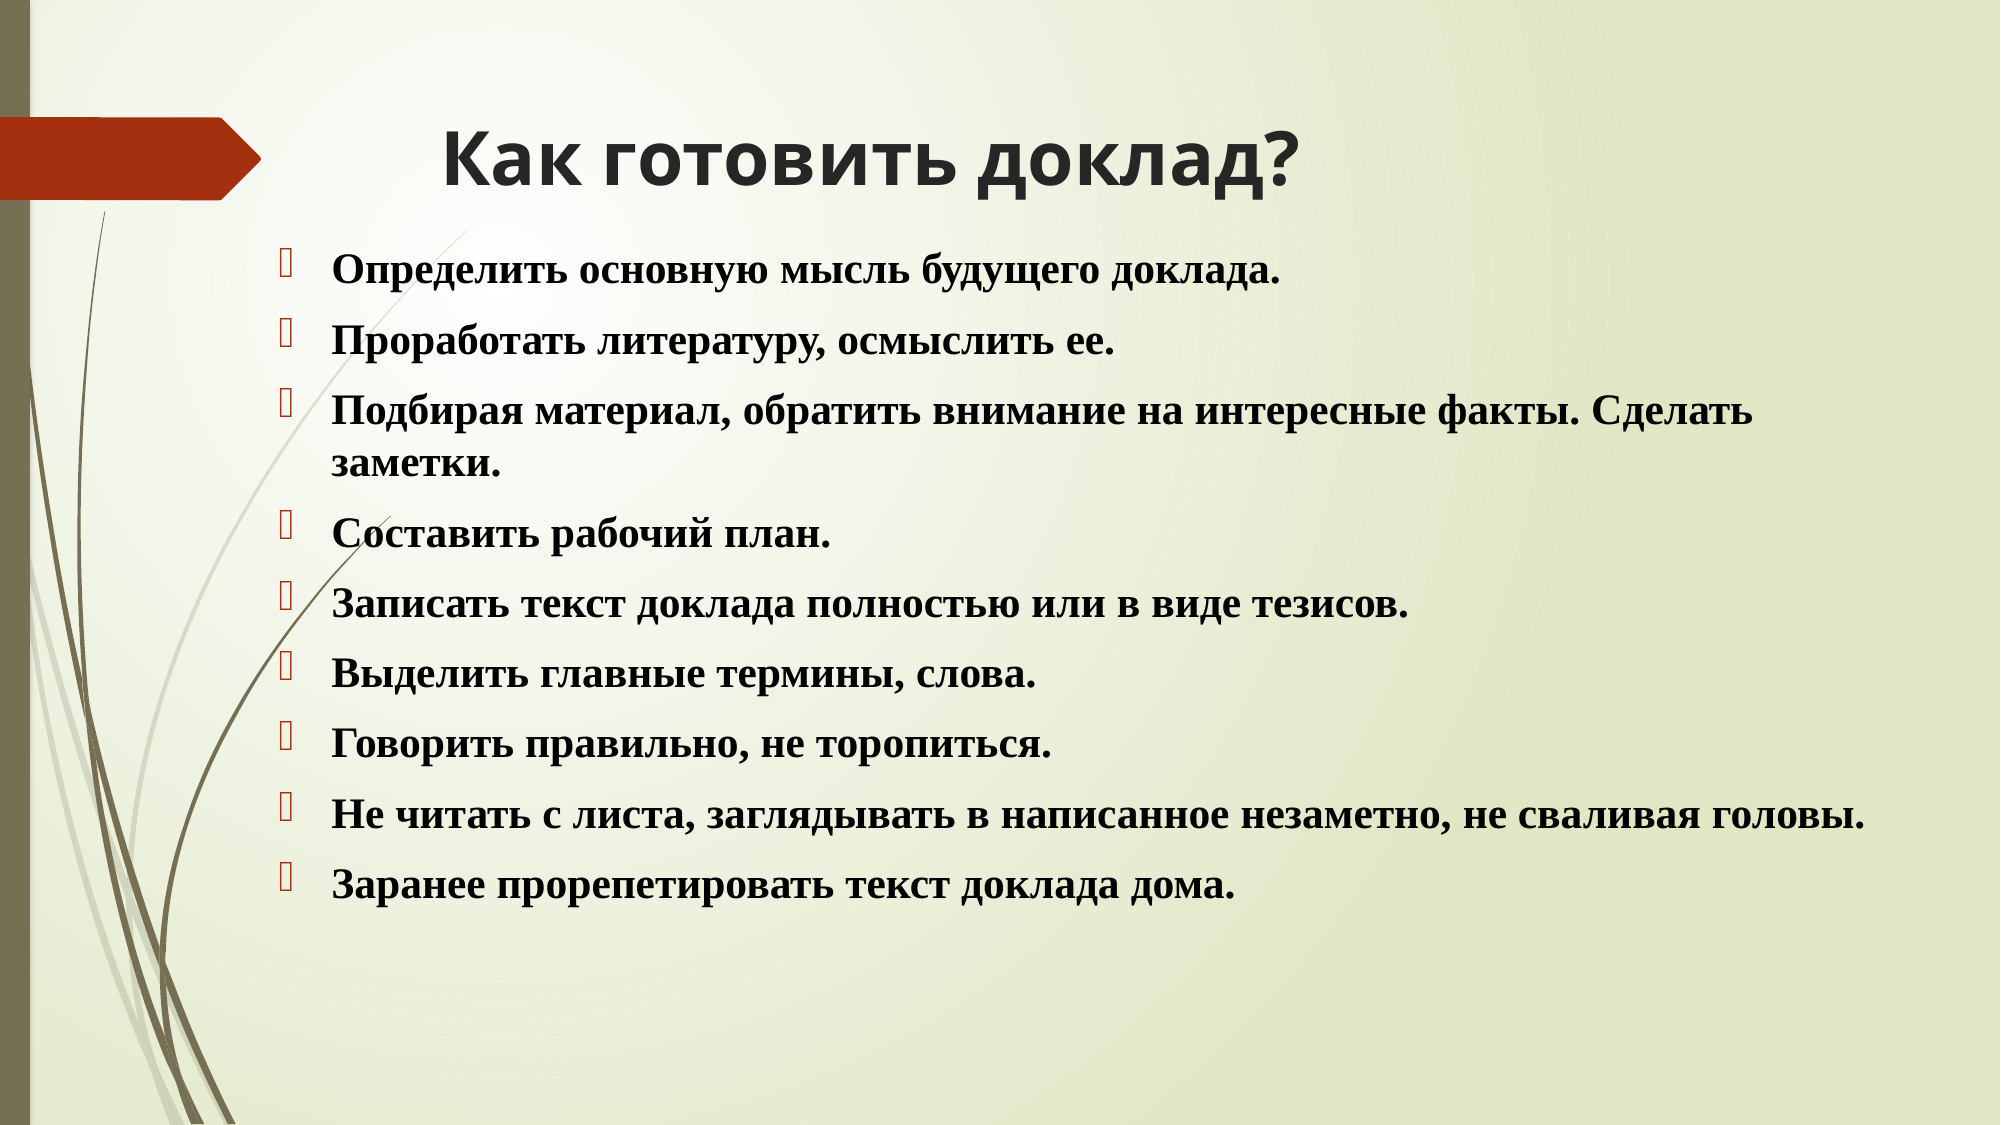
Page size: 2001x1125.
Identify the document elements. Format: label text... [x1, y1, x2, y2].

list Определить основную мысль будущего доклада. Проработать литературу, осмыслить ее. Подбирая материал, обратить внимание на интересные факты. Сделать заметки. Составить рабочий план. Записать текст доклада полностью или в виде тезисов. Выделить главные термины, слова. Говорить правильно, не торопиться. Не читать с листа, заглядывать в написанное незаметно, не сваливая головы. Заранее прорепетировать текст доклада дома. [263, 233, 1888, 970]
title Как готовить доклад? [425, 102, 1888, 233]
